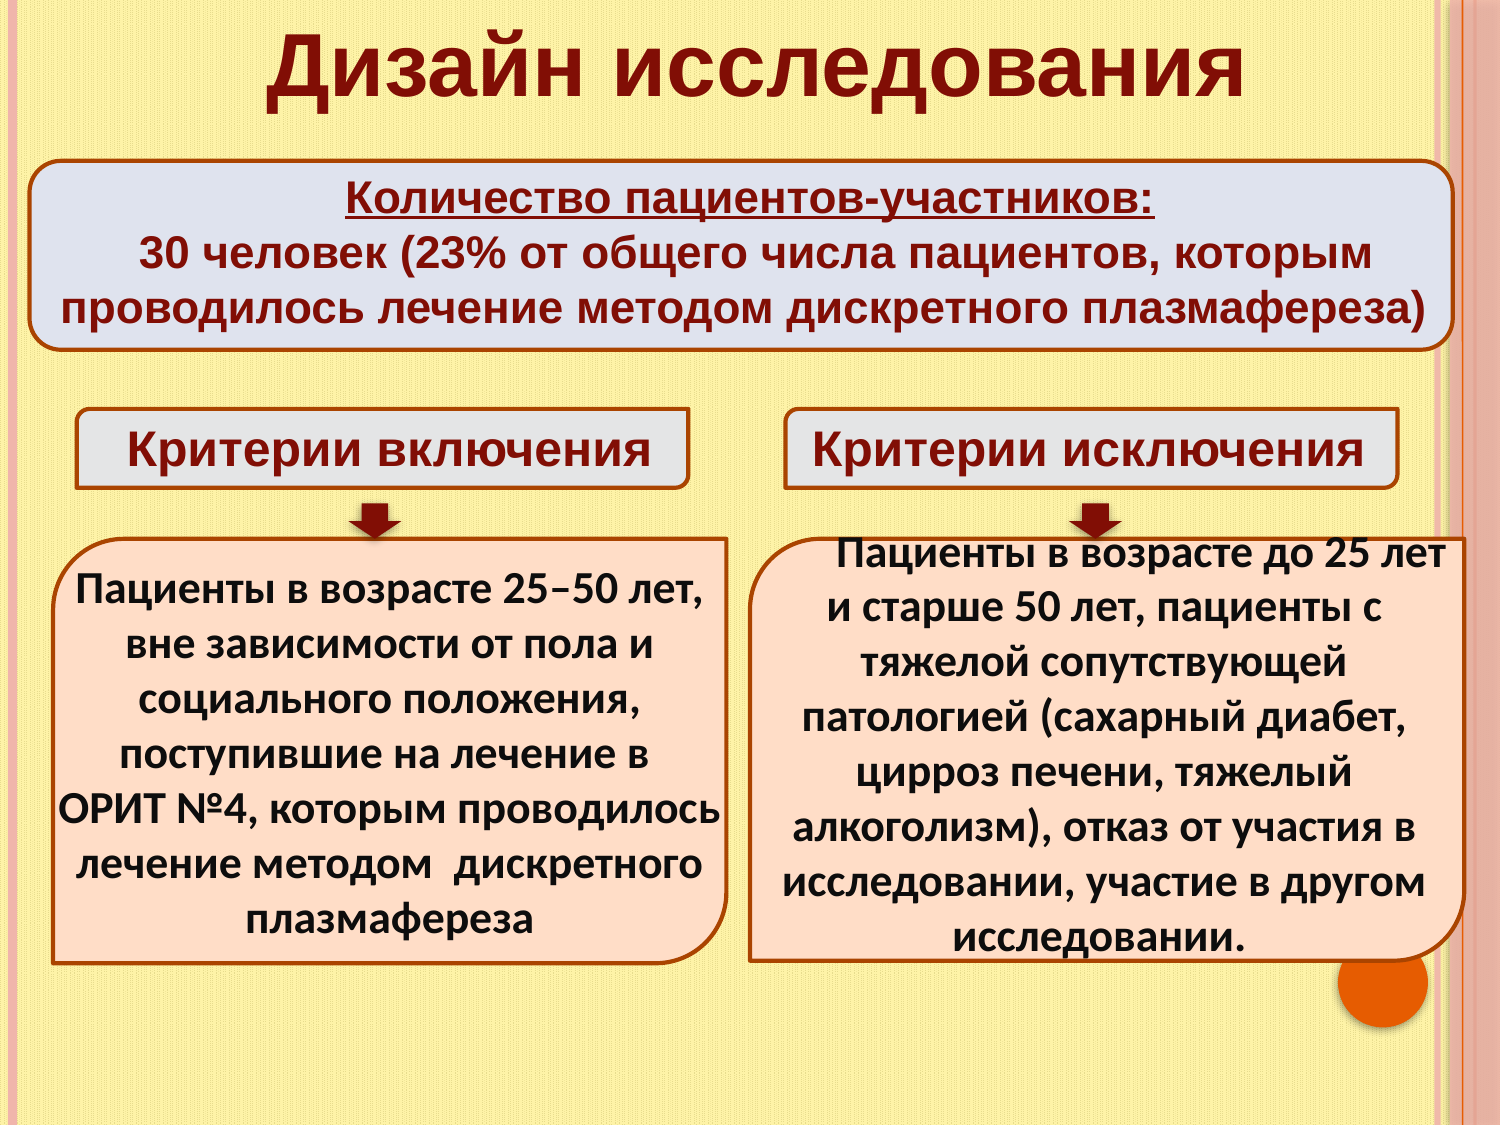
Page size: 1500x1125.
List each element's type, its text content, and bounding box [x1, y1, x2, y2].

text_box Критерии исключения [797, 408, 1389, 484]
text_box [348, 503, 402, 539]
text_box [1082, 503, 1109, 513]
text_box [783, 406, 1400, 490]
text_box [74, 406, 691, 490]
text_box [81, 536, 729, 550]
text_box Пациенты в возрасте до 25 лет и старше 50 лет, пациенты с тяжелой сопутствующей патологией (сахарный диабет, цирроз печени, тяжелый алкоголизм), отказ от участия в исследовании, участие в другом исследовании. [738, 513, 1471, 1011]
text_box Пациенты в возрасте 25–50 лет, вне зависимости от пола и социального положения, поступившие на лечение в ОРИТ №4, которым проводилось лечение методом дискретного плазмафереза [41, 550, 738, 951]
text_box Дизайн исследования [81, 0, 1432, 117]
text_box [50, 951, 699, 966]
text_box Количество пациентов-участников: 30 человек (23% от общего числа пациентов, которым проводилось лечение методом дискретного плазмафереза) [0, 160, 1500, 362]
text_box Критерии включения [100, 408, 680, 484]
text_box [714, 128, 1461, 160]
